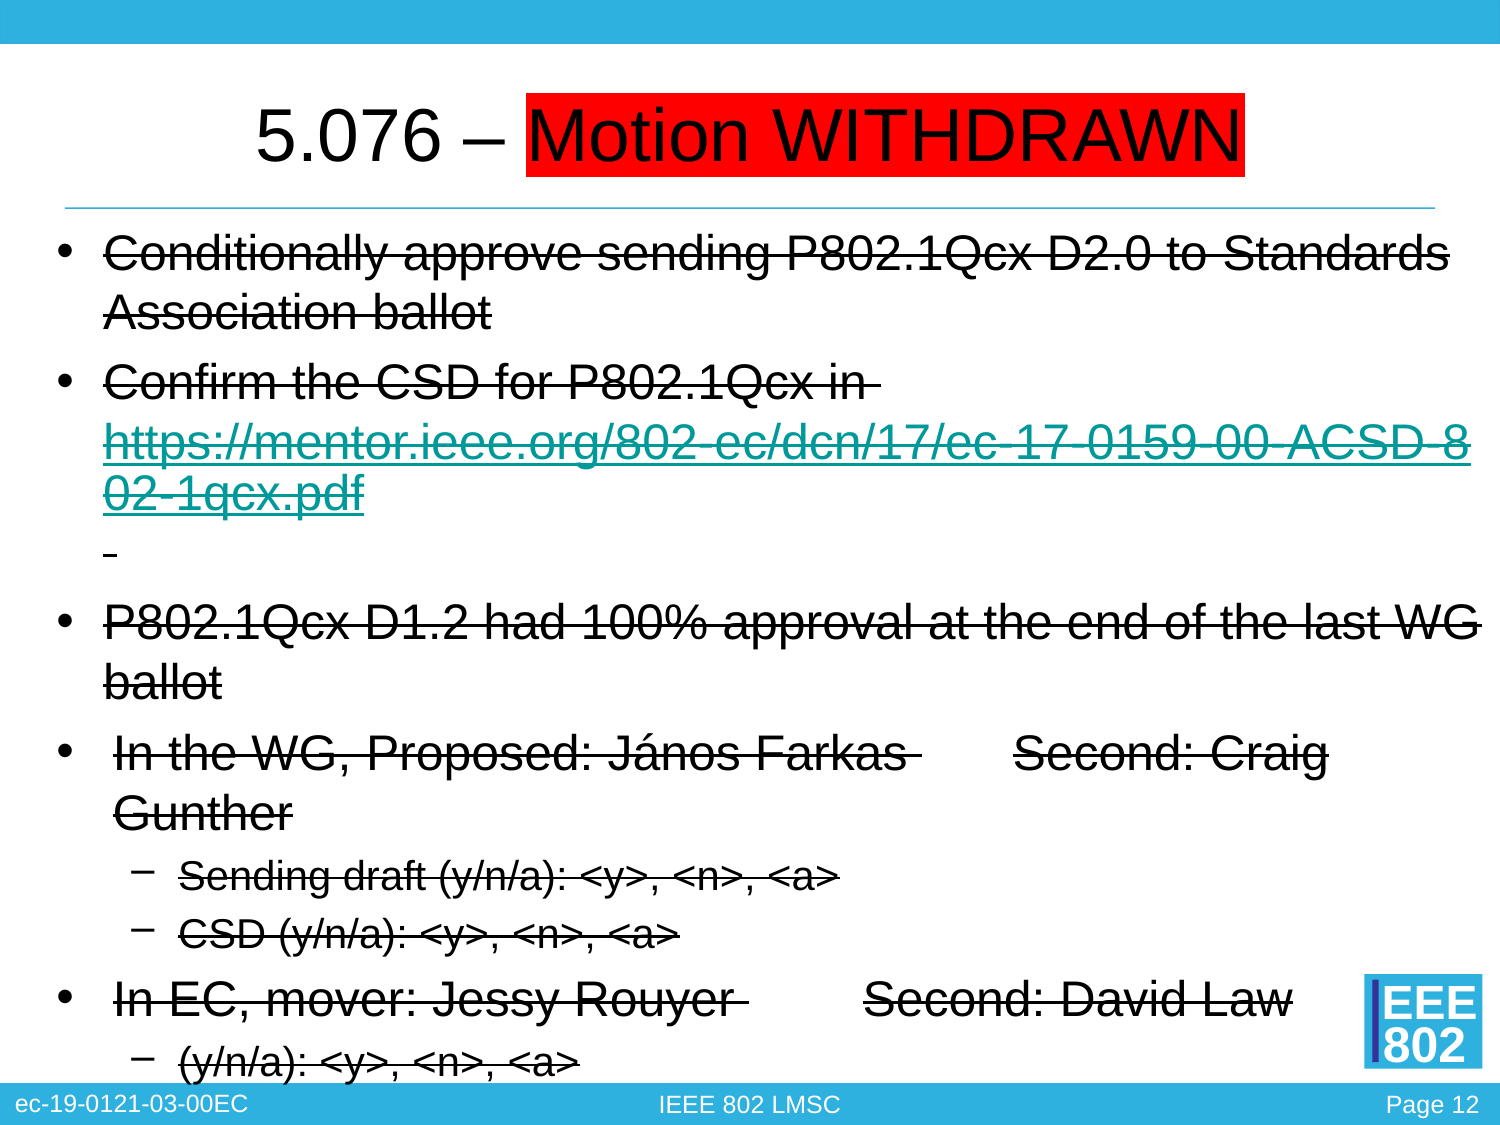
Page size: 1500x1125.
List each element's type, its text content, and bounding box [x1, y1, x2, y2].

list Conditionally approve sending P802.1Qcx D2.0 to Standards Association ballot Confirm the CSD for P802.1Qcx in https://mentor.ieee.org/802-ec/dcn/17/ec-17-0159-00-ACSD-802-1qcx.pdf P802.1Qcx D1.2 had 100% approval at the end of the last WG ballot In the WG, Proposed: János Farkas Second: Craig Gunther Sending draft (y/n/a): <y>, <n>, <a> CSD (y/n/a): <y>, <n>, <a> In EC, mover: Jessy Rouyer Second: David Law (y/n/a): <y>, <n>, <a> [41, 212, 1500, 1068]
title 5.076 – Motion WITHDRAWN [75, 66, 1425, 197]
